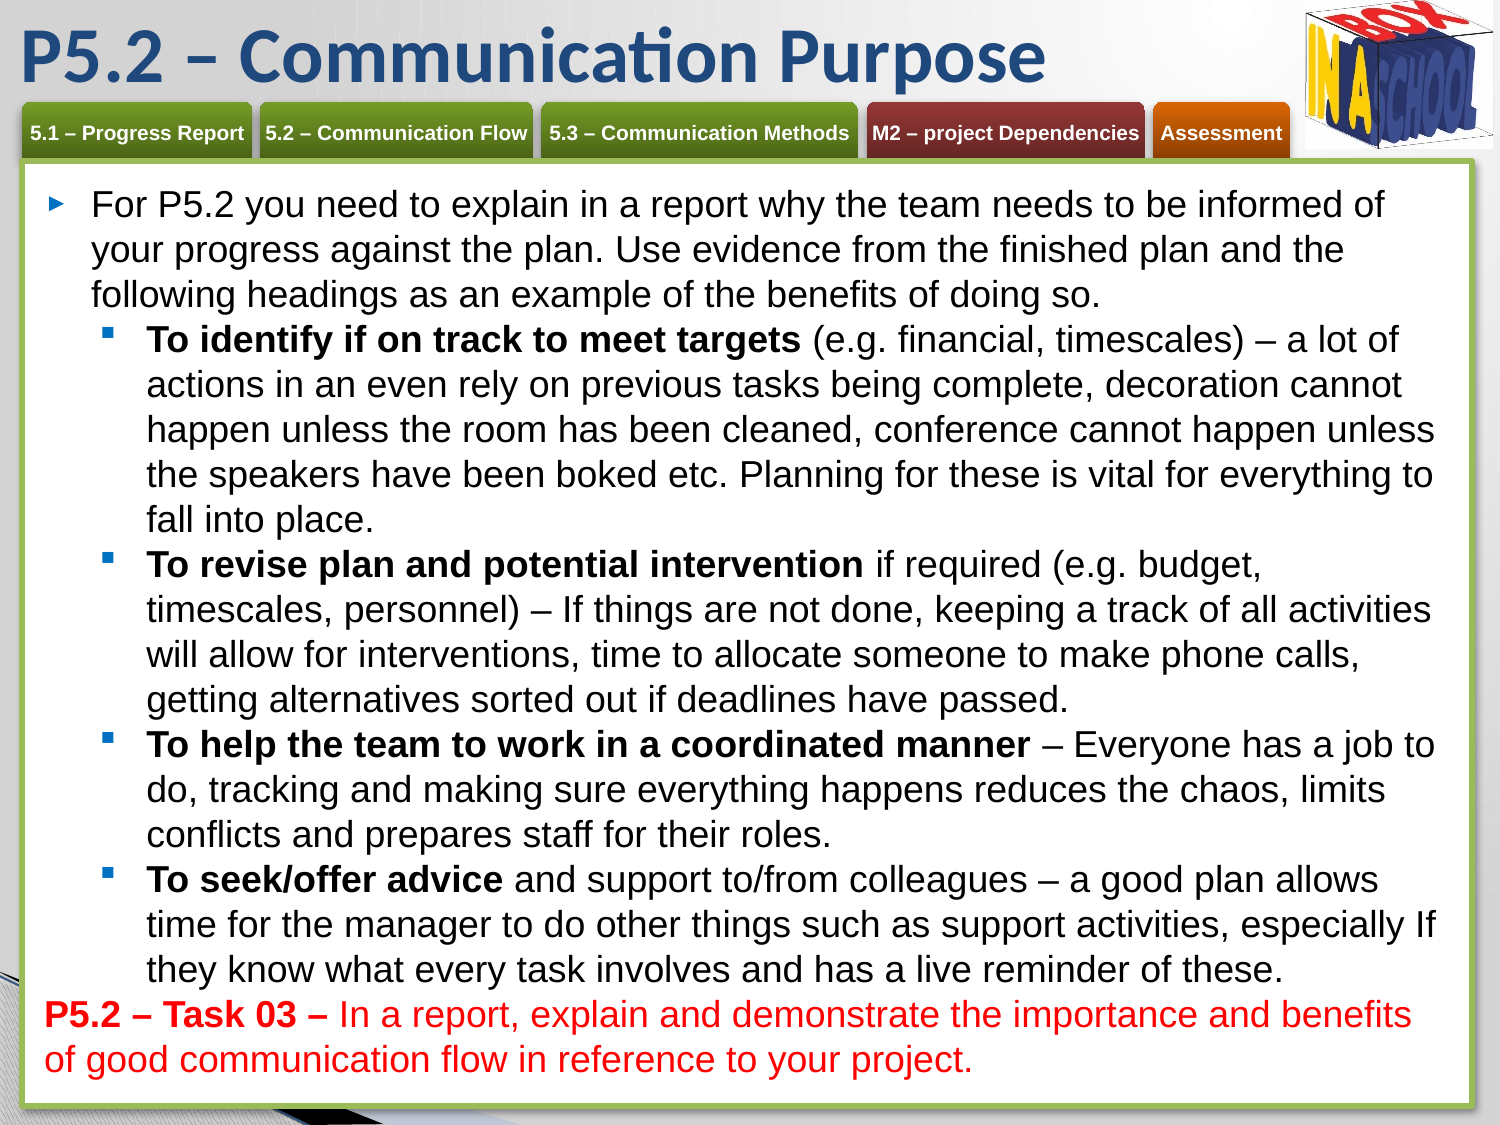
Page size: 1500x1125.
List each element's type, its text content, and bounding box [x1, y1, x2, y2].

title P5.2 – Communication Purpose [5, 0, 1270, 102]
picture [281, 1114, 303, 1125]
picture [1305, 0, 1494, 149]
text_box For P5.2 you need to explain in a report why the team needs to be informed of your progress against the plan. Use evidence from the finished plan and the following headings as an example of the benefits of doing so. To identify if on track to meet targets (e.g. financial, timescales) – a lot of actions in an even rely on previous tasks being complete, decoration cannot happen unless the room has been cleaned, conference cannot happen unless the speakers have been boked etc. Planning for these is vital for everything to fall into place. To revise plan and potential intervention if required (e.g. budget, timescales, personnel) – If things are not done, keeping a track of all activities will allow for interventions, time to allocate someone to make phone calls, getting alternatives sorted out if deadlines have passed. To help the team to work in a coordinated manner – Everyone has a job to do, tracking and making sure everything happens reduces the chaos, limits conflicts and prepares staff for their roles. To seek/offer advice and support to/from colleagues – a good plan allows time for the manager to do other things such as support activities, especially If they know what every task involves and has a live reminder of these. P5.2 – Task 03 – In a report, explain and demonstrate the importance and benefits of good communication flow in reference to your project. [29, 172, 1464, 1088]
